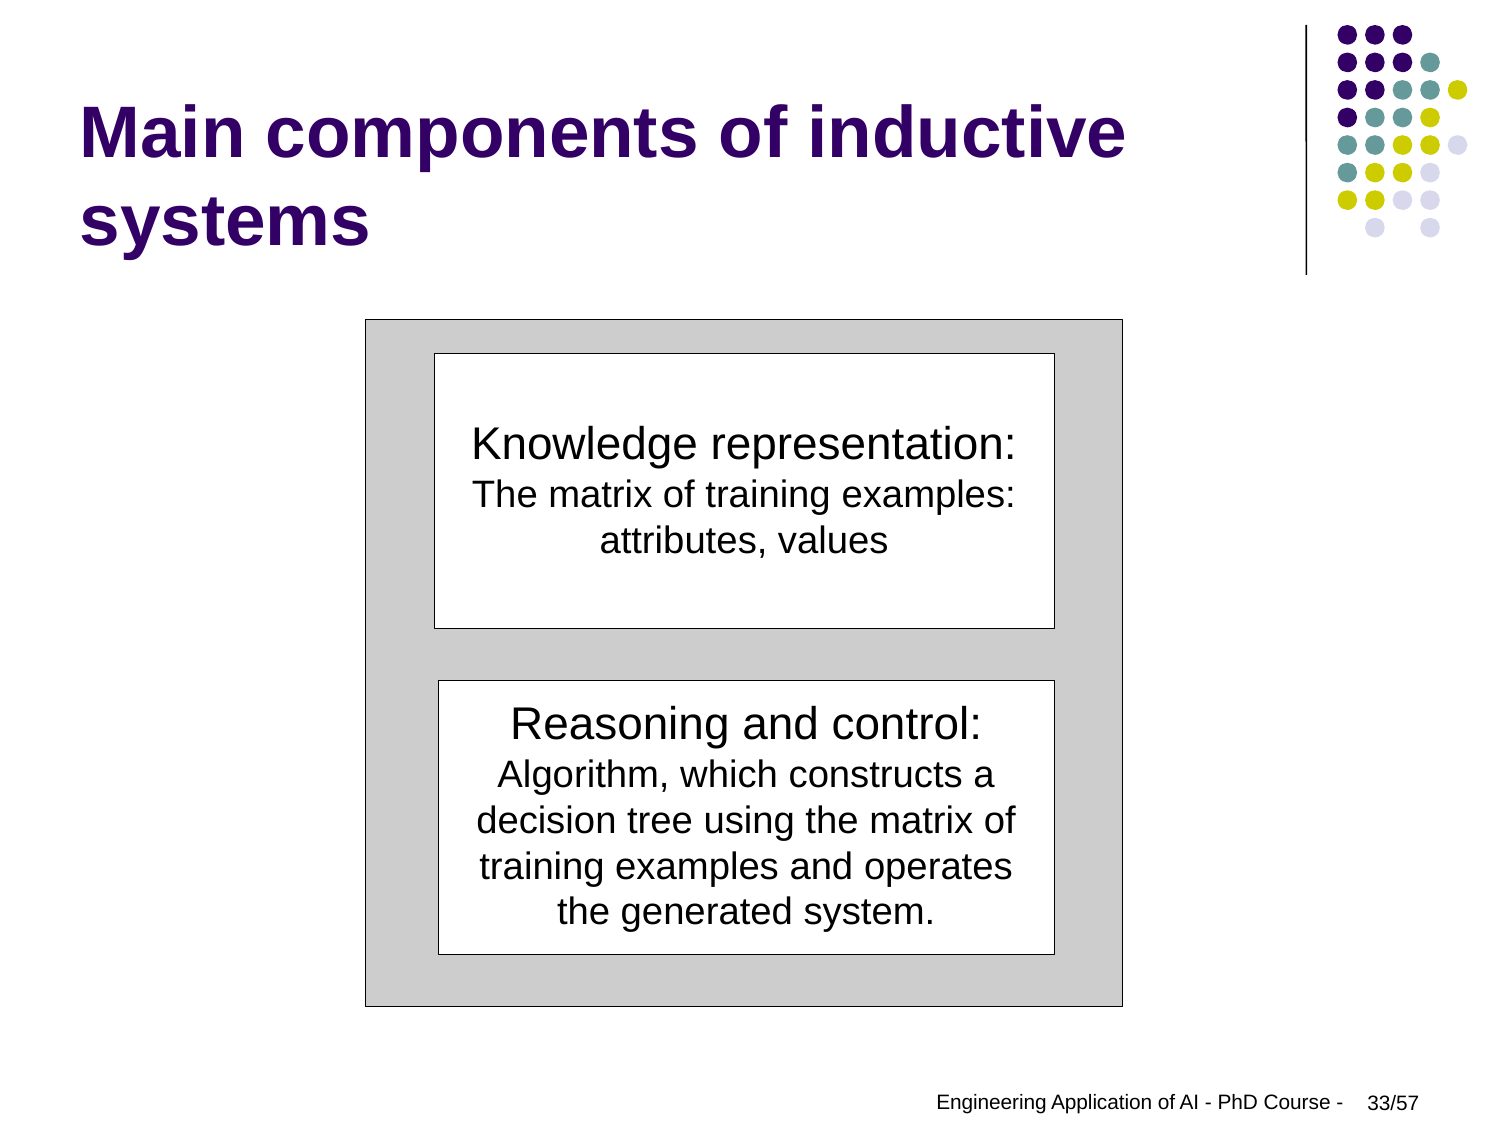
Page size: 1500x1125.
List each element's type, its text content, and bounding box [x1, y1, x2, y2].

title Main components of inductive systems [64, 54, 1303, 268]
footer Engineering Application of AI - PhD Course - [855, 1080, 1365, 1125]
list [359, 314, 1129, 1012]
slide_number 33/57 [1352, 1082, 1448, 1125]
